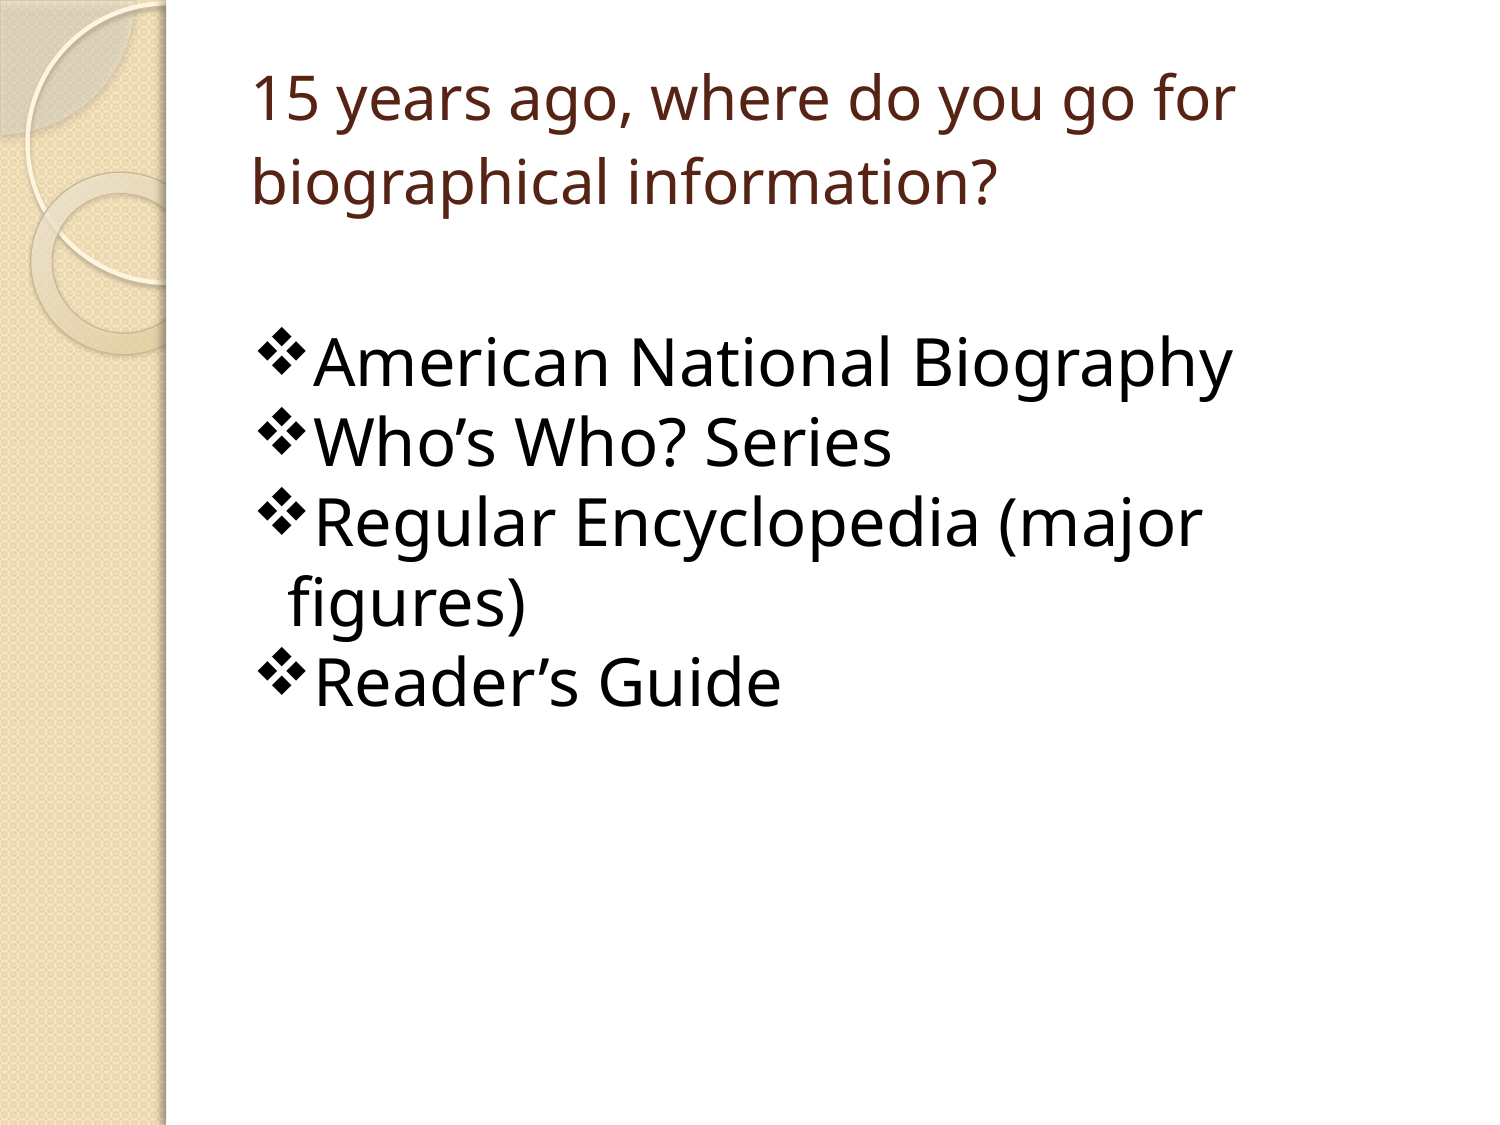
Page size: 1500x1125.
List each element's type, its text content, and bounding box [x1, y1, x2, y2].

title 15 years ago, where do you go for biographical information? [235, 45, 1466, 233]
text_box American National Biography Who’s Who? Series Regular Encyclopedia (major figures) Reader’s Guide [237, 312, 1388, 727]
